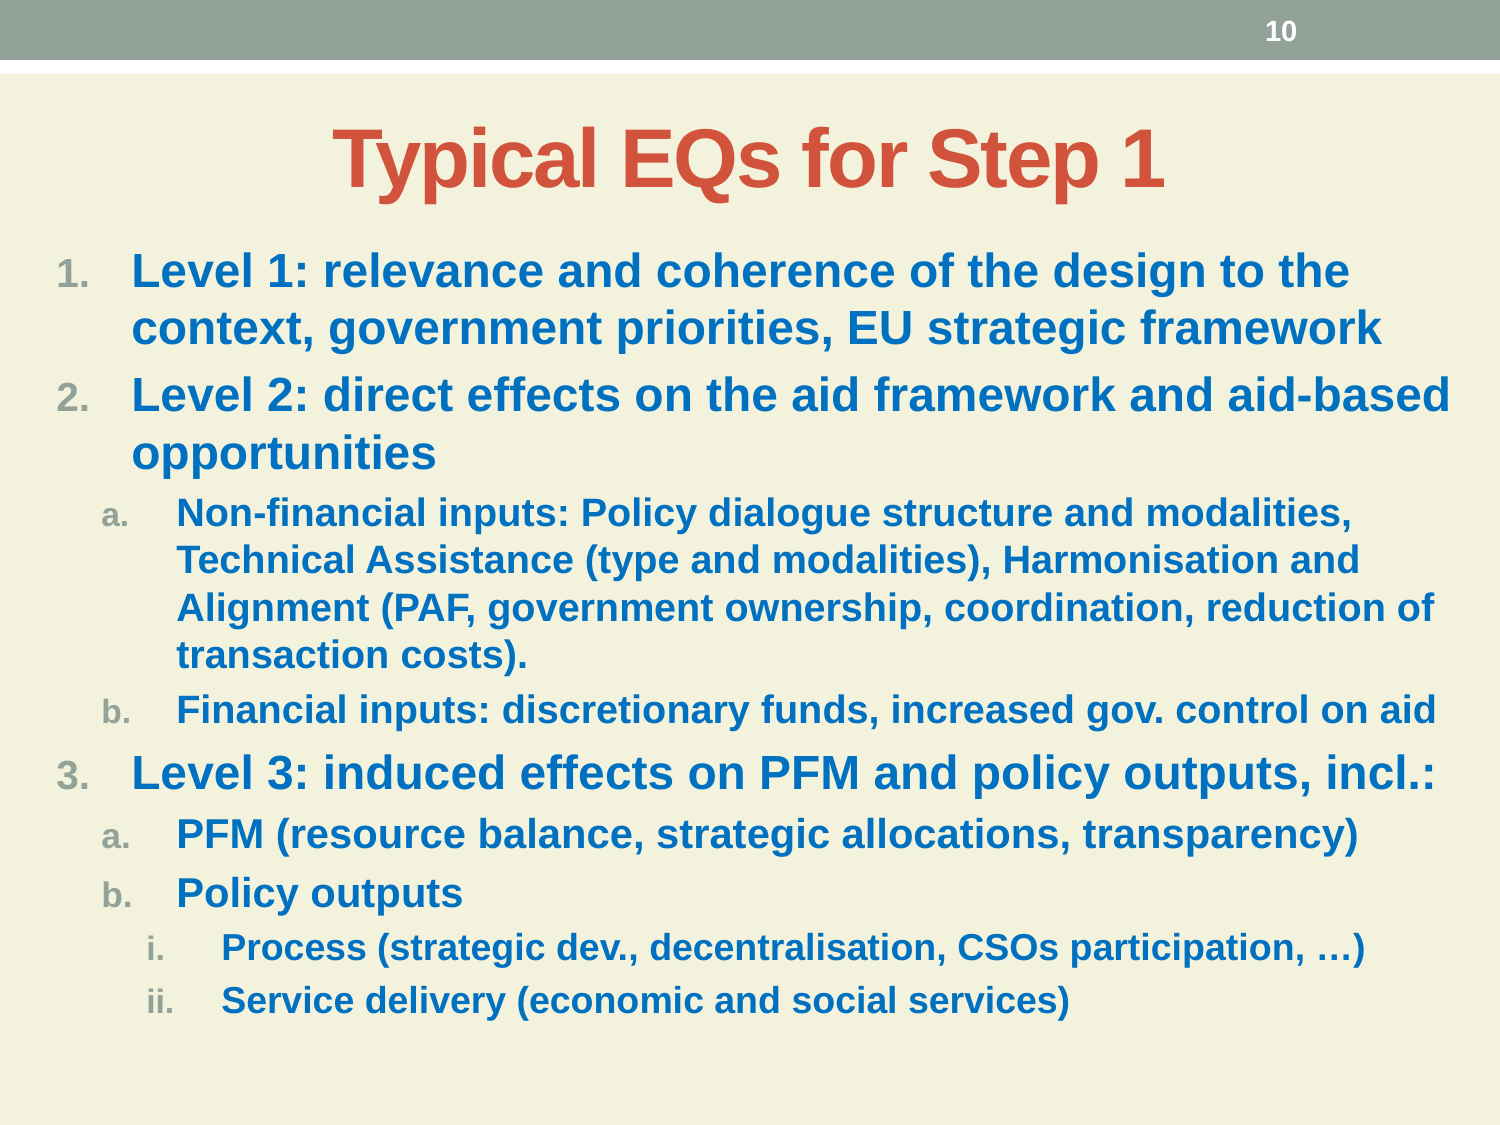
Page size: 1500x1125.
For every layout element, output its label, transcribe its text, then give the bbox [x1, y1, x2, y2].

list Level 1: relevance and coherence of the design to the context, government priorities, EU strategic framework Level 2: direct effects on the aid framework and aid-based opportunities Non-financial inputs: Policy dialogue structure and modalities, Technical Assistance (type and modalities), Harmonisation and Alignment (PAF, government ownership, coordination, reduction of transaction costs). Financial inputs: discretionary funds, increased gov. control on aid Level 3: induced effects on PFM and policy outputs, incl.: PFM (resource balance, strategic allocations, transparency) Policy outputs Process (strategic dev., decentralisation, CSOs participation, …) Service delivery (economic and social services) [41, 231, 1483, 1032]
title Typical EQs for Step 1 [75, 87, 1425, 220]
slide_number 10 [1250, 3, 1425, 57]
